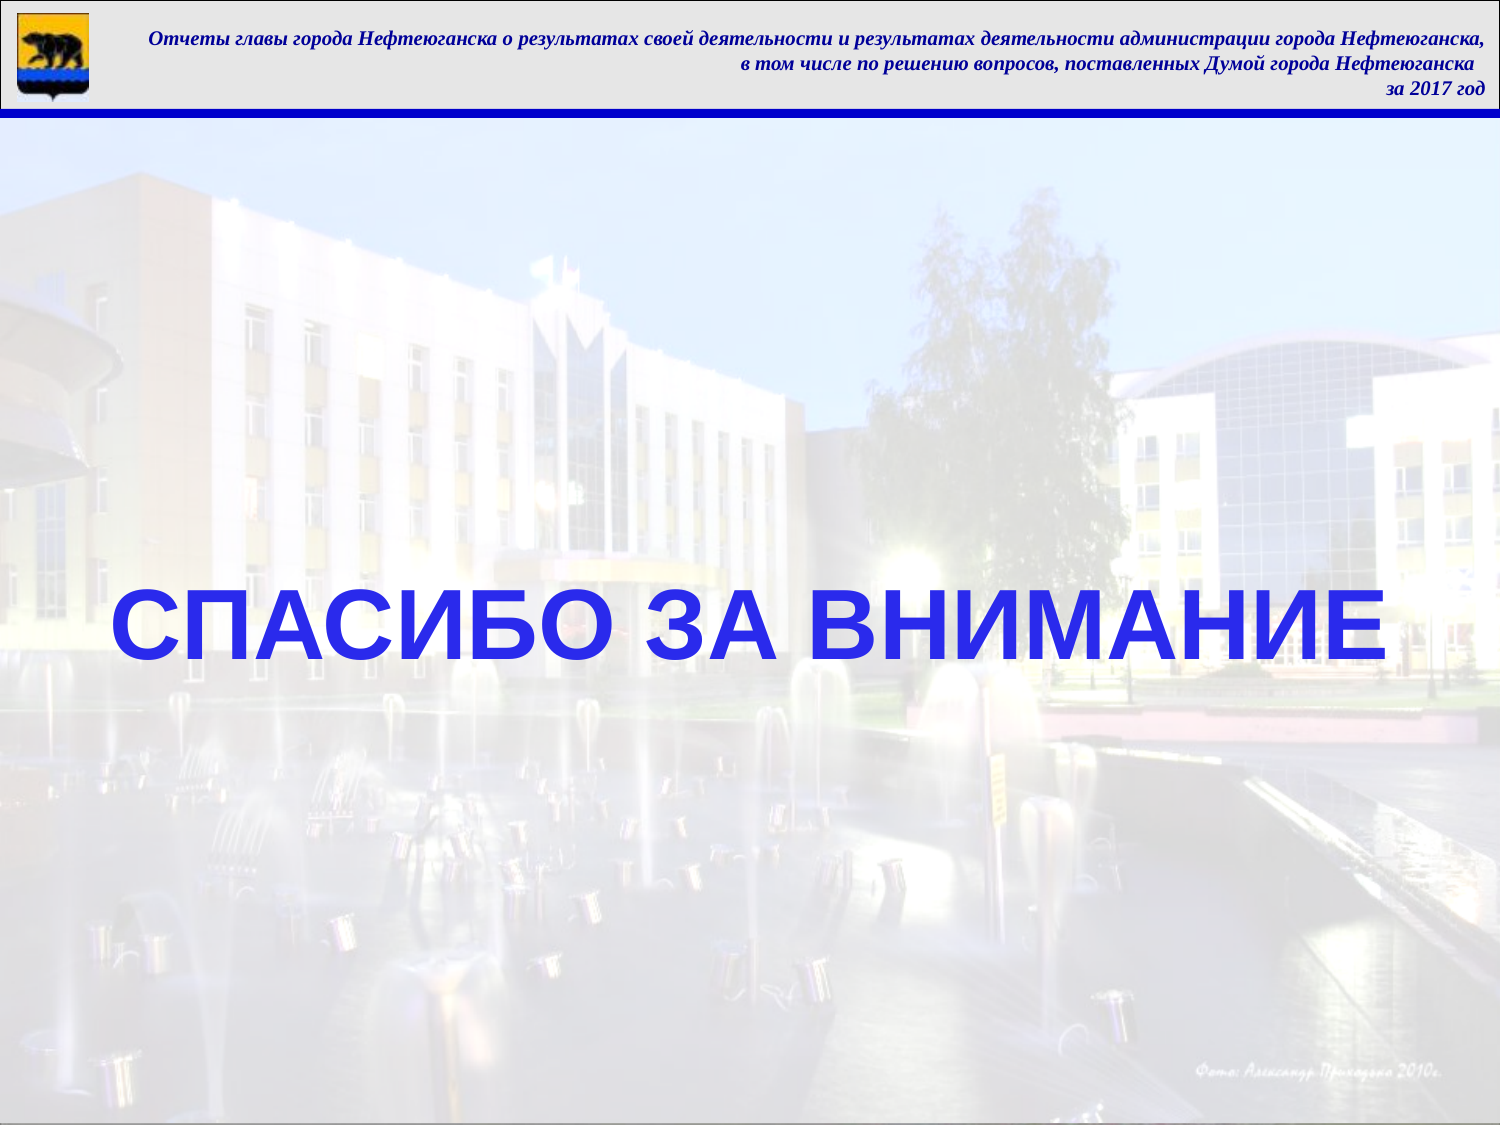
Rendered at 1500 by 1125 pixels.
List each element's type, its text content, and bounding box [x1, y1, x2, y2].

text_box Отчеты главы города Нефтеюганска о результатах своей деятельности и результатах деятельности администрации города Нефтеюганска, в том числе по решению вопросов, поставленных Думой города Нефтеюганска за 2017 год [128, 17, 1500, 108]
picture [0, 114, 1500, 1125]
picture [17, 13, 89, 103]
text_box [0, 0, 1500, 113]
